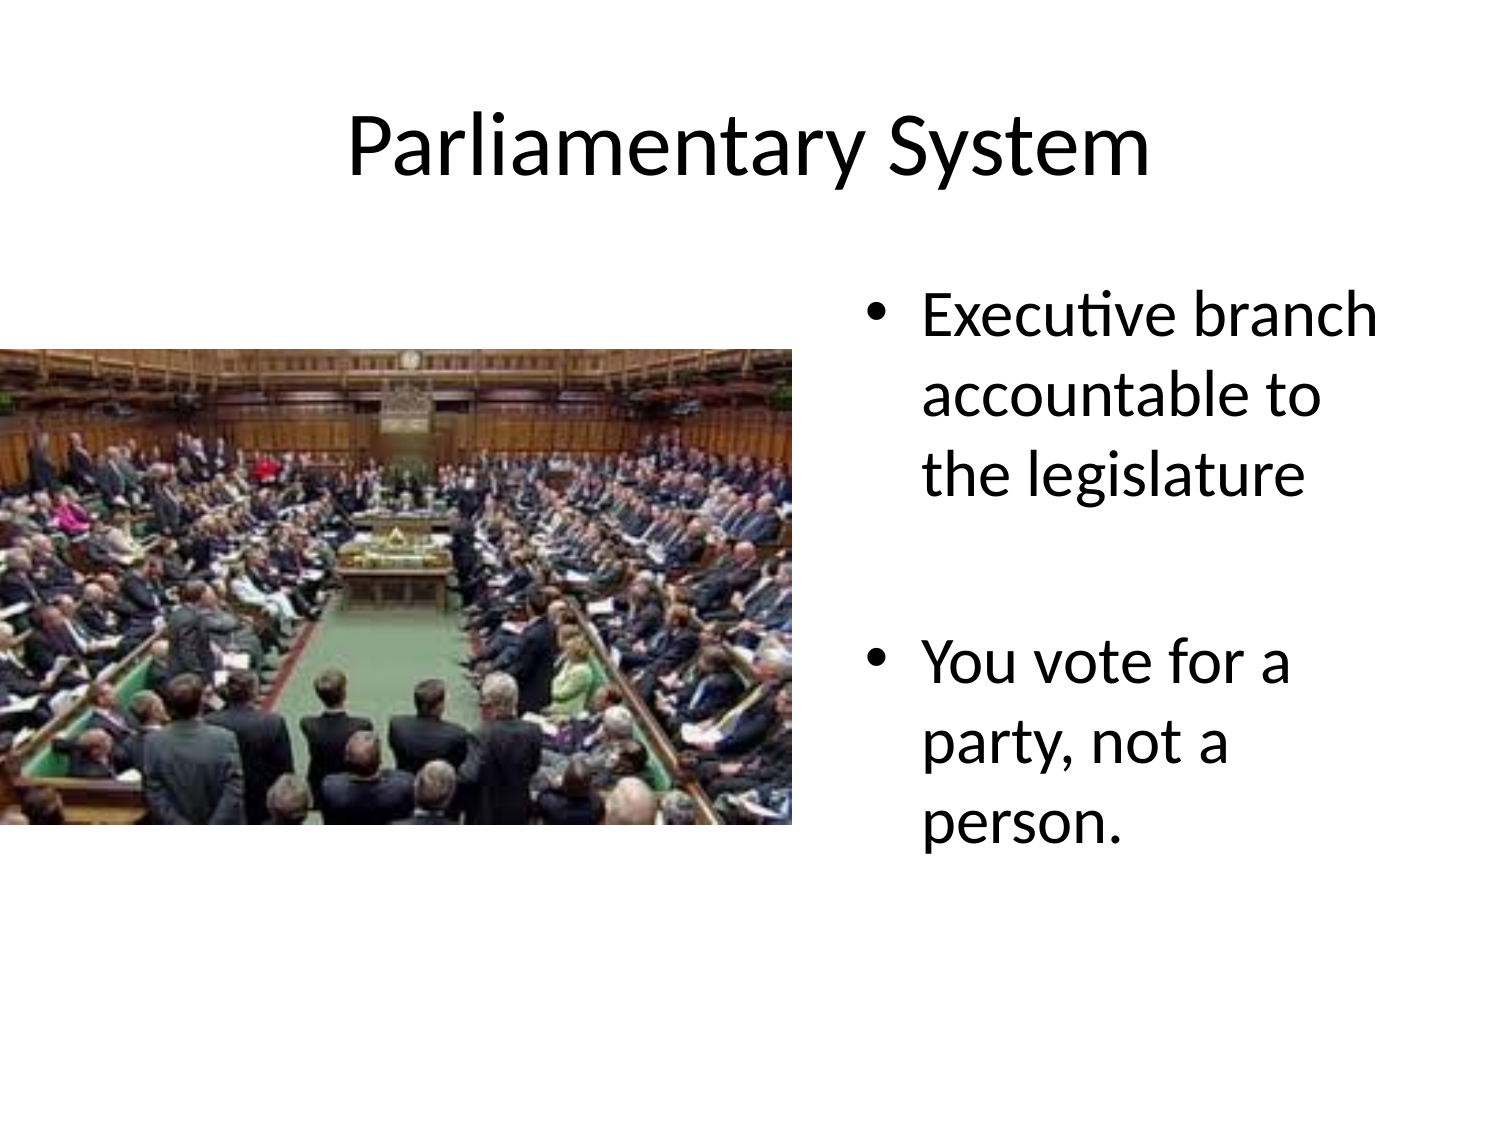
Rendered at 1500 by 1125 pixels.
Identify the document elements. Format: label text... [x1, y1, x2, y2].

list Executive branch accountable to the legislature You vote for a party, not a person. [849, 262, 1425, 1005]
title Parliamentary System [75, 45, 1425, 233]
picture [0, 349, 792, 826]
